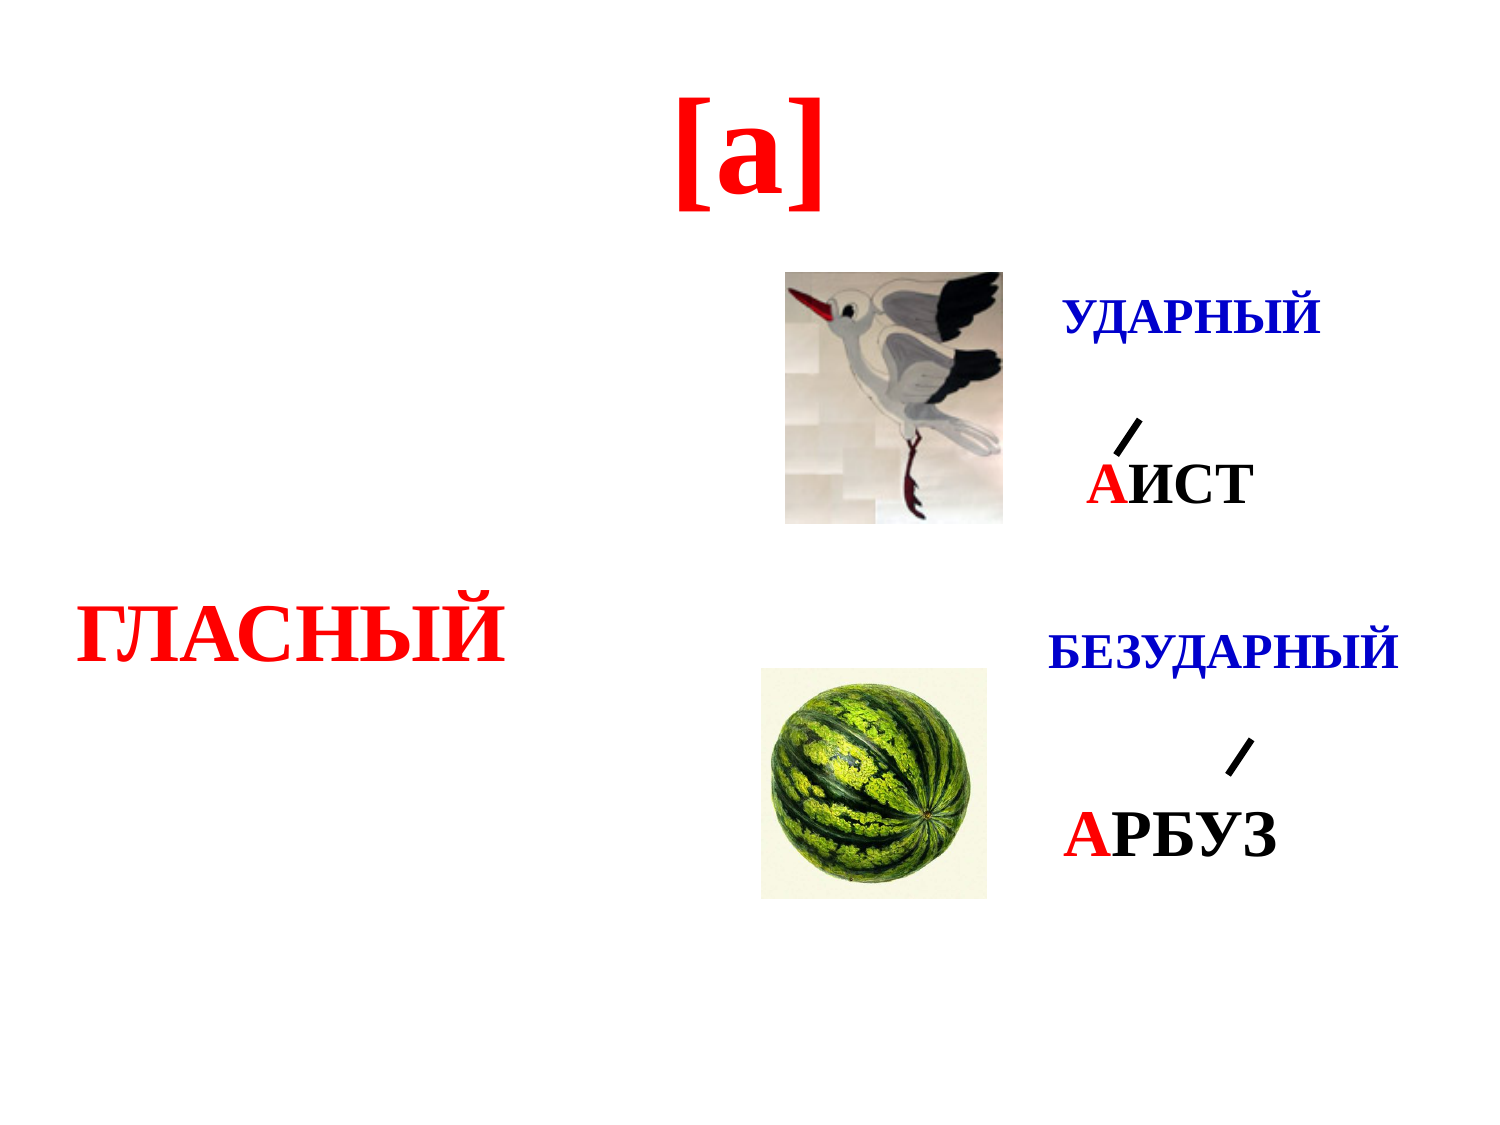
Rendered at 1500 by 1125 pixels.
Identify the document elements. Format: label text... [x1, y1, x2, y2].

title [а] [75, 45, 1425, 233]
text_box БЕЗУДАРНЫЙ [1032, 611, 1415, 686]
text_box АРБУЗ [1048, 782, 1293, 878]
picture [761, 668, 987, 899]
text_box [1109, 425, 1146, 450]
picture [785, 271, 1003, 524]
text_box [1221, 744, 1258, 770]
text_box АИСТ [1071, 437, 1270, 522]
text_box УДАРНЫЙ [1046, 275, 1337, 351]
text_box ГЛАСНЫЙ [62, 570, 522, 686]
